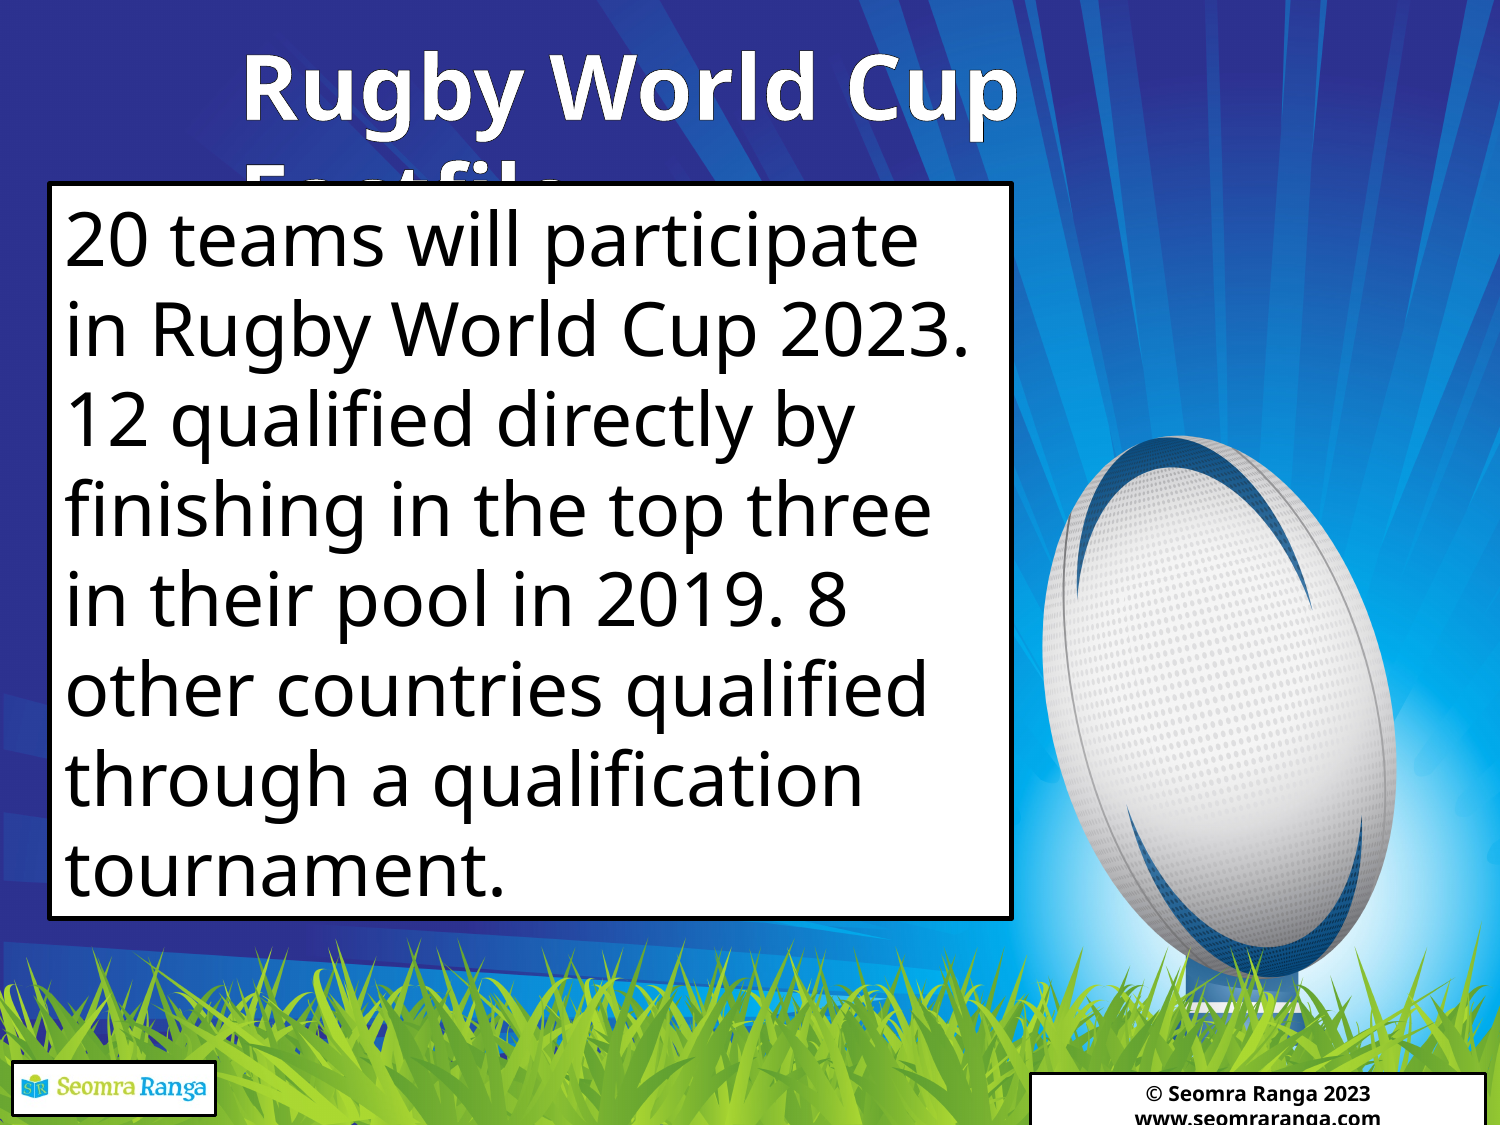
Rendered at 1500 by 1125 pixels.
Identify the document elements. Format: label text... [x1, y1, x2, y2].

text_box 20 teams will participate in Rugby World Cup 2023. 12 qualified directly by finishing in the top three in their pool in 2019. 8 other countries qualified through a qualification tournament. [49, 183, 1012, 919]
text_box Rugby World Cup Factfile [223, 21, 1277, 256]
text_box © Seomra Ranga 2023 www.seomraranga.com [1030, 1073, 1486, 1125]
picture [0, 0, 1500, 1125]
